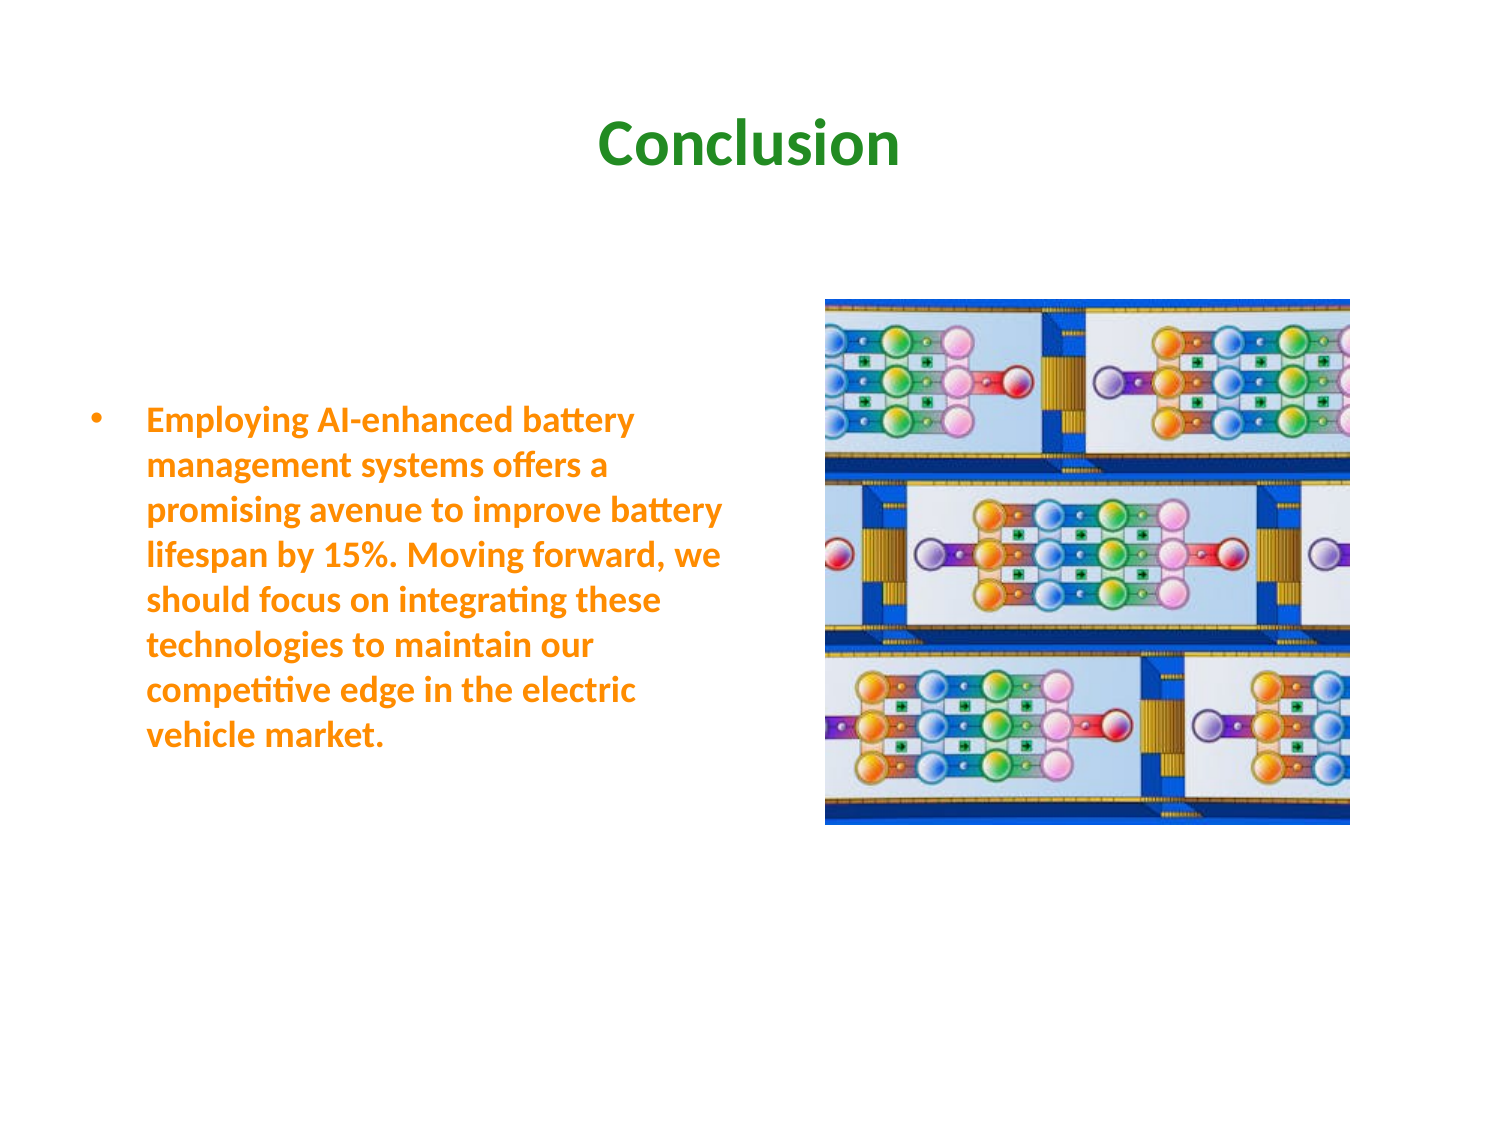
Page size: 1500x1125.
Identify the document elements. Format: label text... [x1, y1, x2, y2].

picture [824, 299, 1351, 826]
title Conclusion [75, 45, 1425, 233]
list Employing AI-enhanced battery management systems offers a promising avenue to improve battery lifespan by 15%. Moving forward, we should focus on integrating these technologies to maintain our competitive edge in the electric vehicle market. [75, 299, 750, 900]
